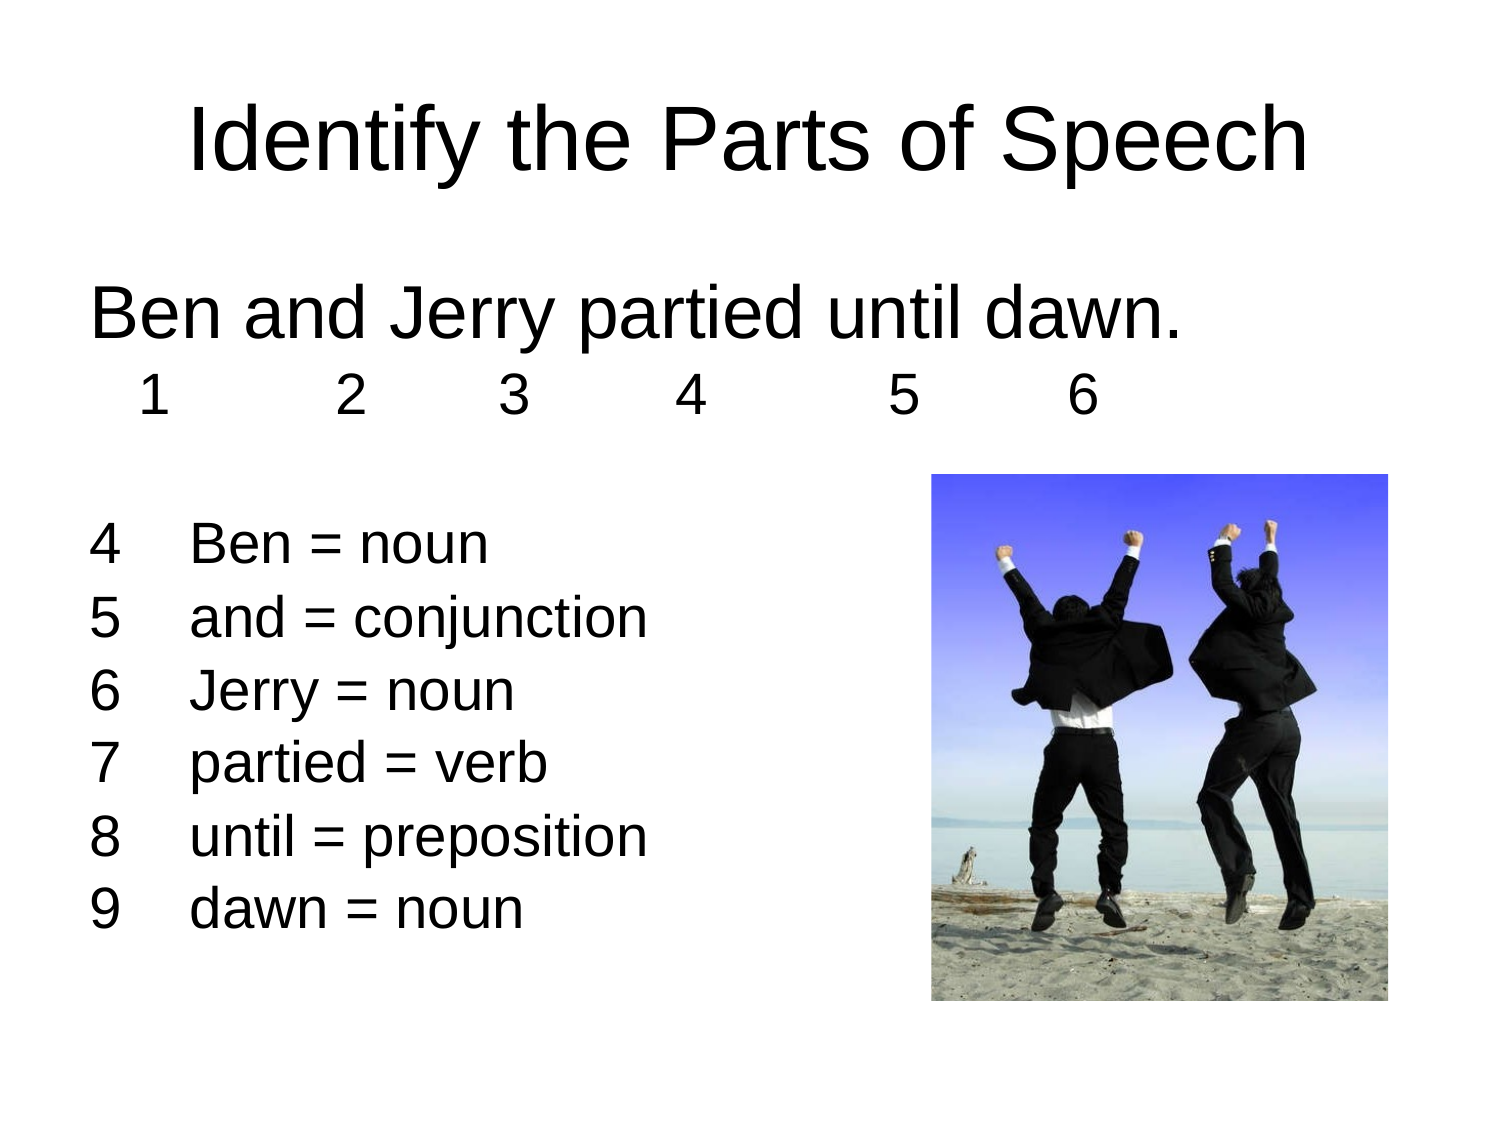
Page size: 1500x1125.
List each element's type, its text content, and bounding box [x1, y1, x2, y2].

text_box 1 2 3 Ben = noun and = conjunction Jerry = noun partied = verb until = preposition dawn = noun [87, 354, 652, 941]
text_box Ben and Jerry partied until dawn. [87, 261, 1189, 354]
title Identify the Parts of Speech [184, 76, 1316, 267]
text_box 4 5 6 [673, 354, 1101, 427]
text_box [931, 474, 1389, 1001]
